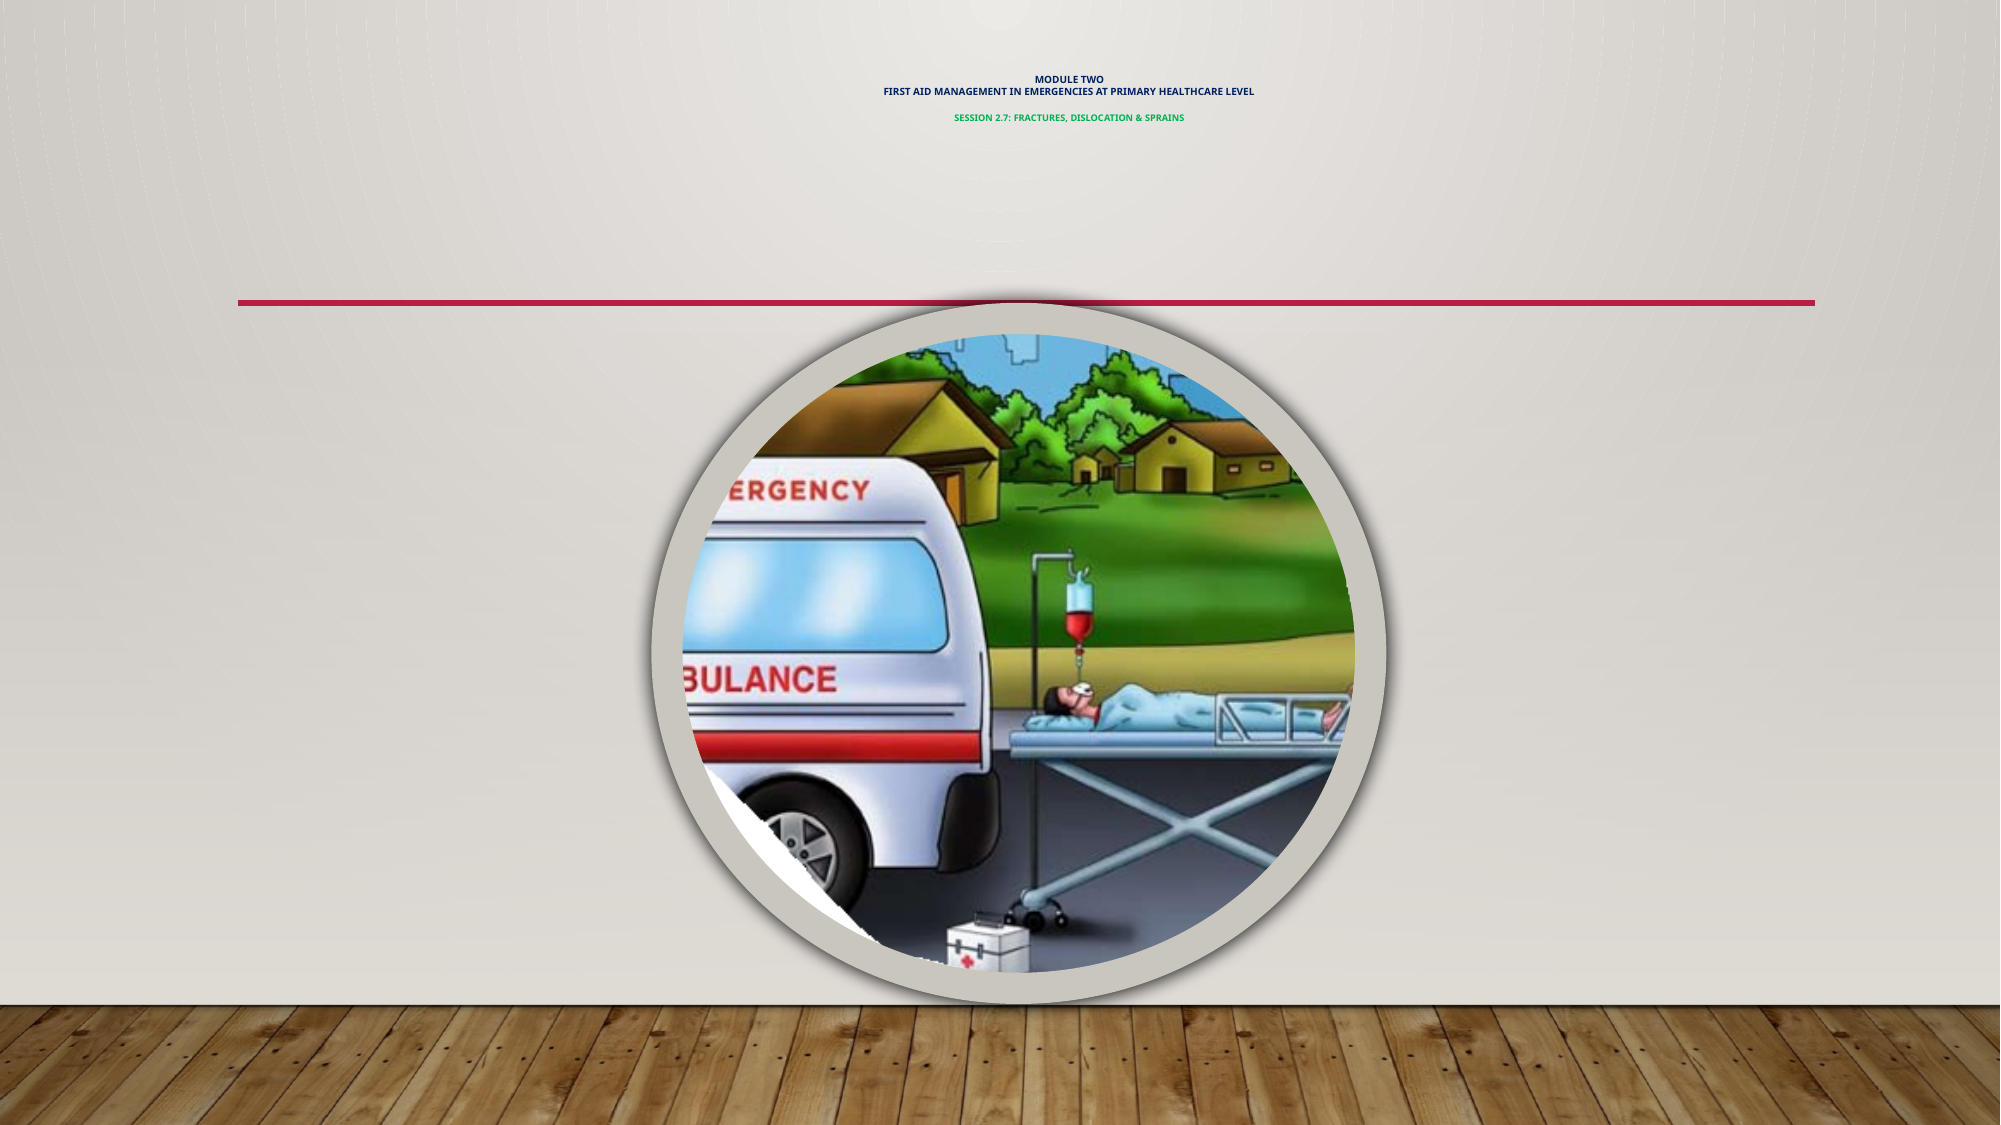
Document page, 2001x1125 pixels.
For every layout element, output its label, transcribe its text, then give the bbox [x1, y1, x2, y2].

picture [666, 318, 1371, 989]
title MODULE TWO FIRST AID MANAGEMENT IN EMERGENCIES AT PRIMARY HEALTHCARE LEVEL SESSION 2.7: FRACTURES, DISLOCATION & SPRAINS [180, 65, 1960, 210]
picture [0, 1005, 2000, 1125]
